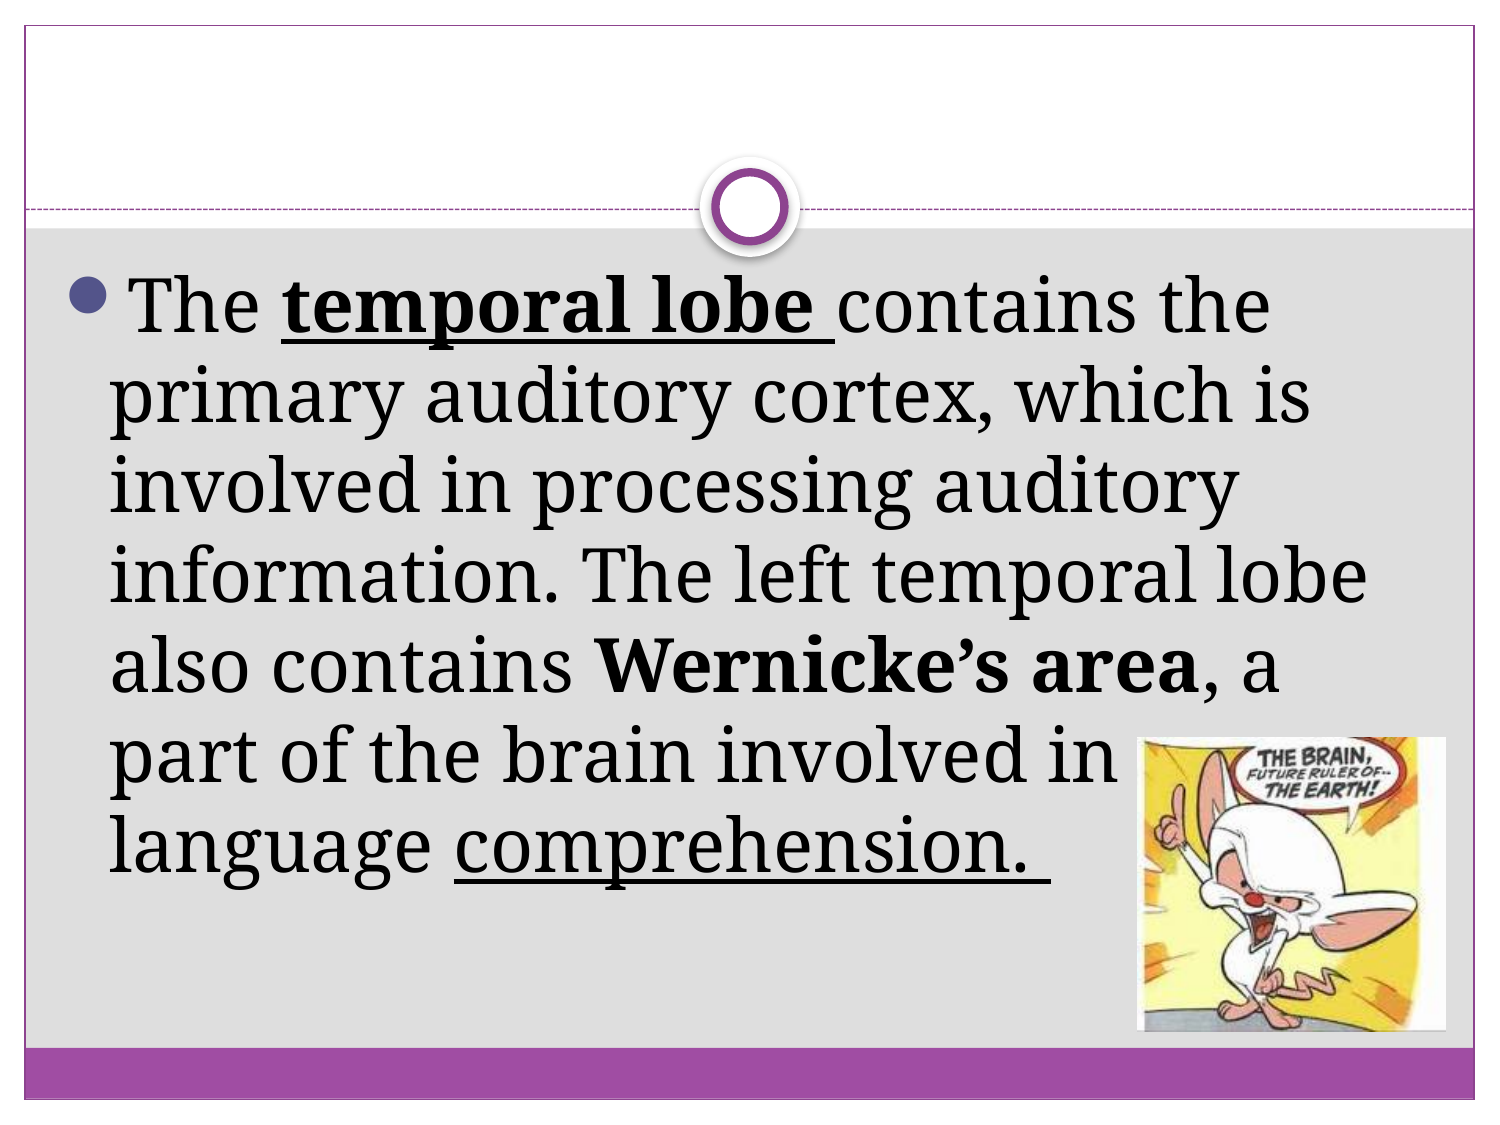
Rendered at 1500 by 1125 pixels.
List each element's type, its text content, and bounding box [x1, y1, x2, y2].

picture [1137, 737, 1446, 1032]
list The temporal lobe contains the primary auditory cortex, which is involved in processing auditory information. The left temporal lobe also contains Wernicke’s area, a part of the brain involved in language comprehension. [49, 250, 1445, 1001]
